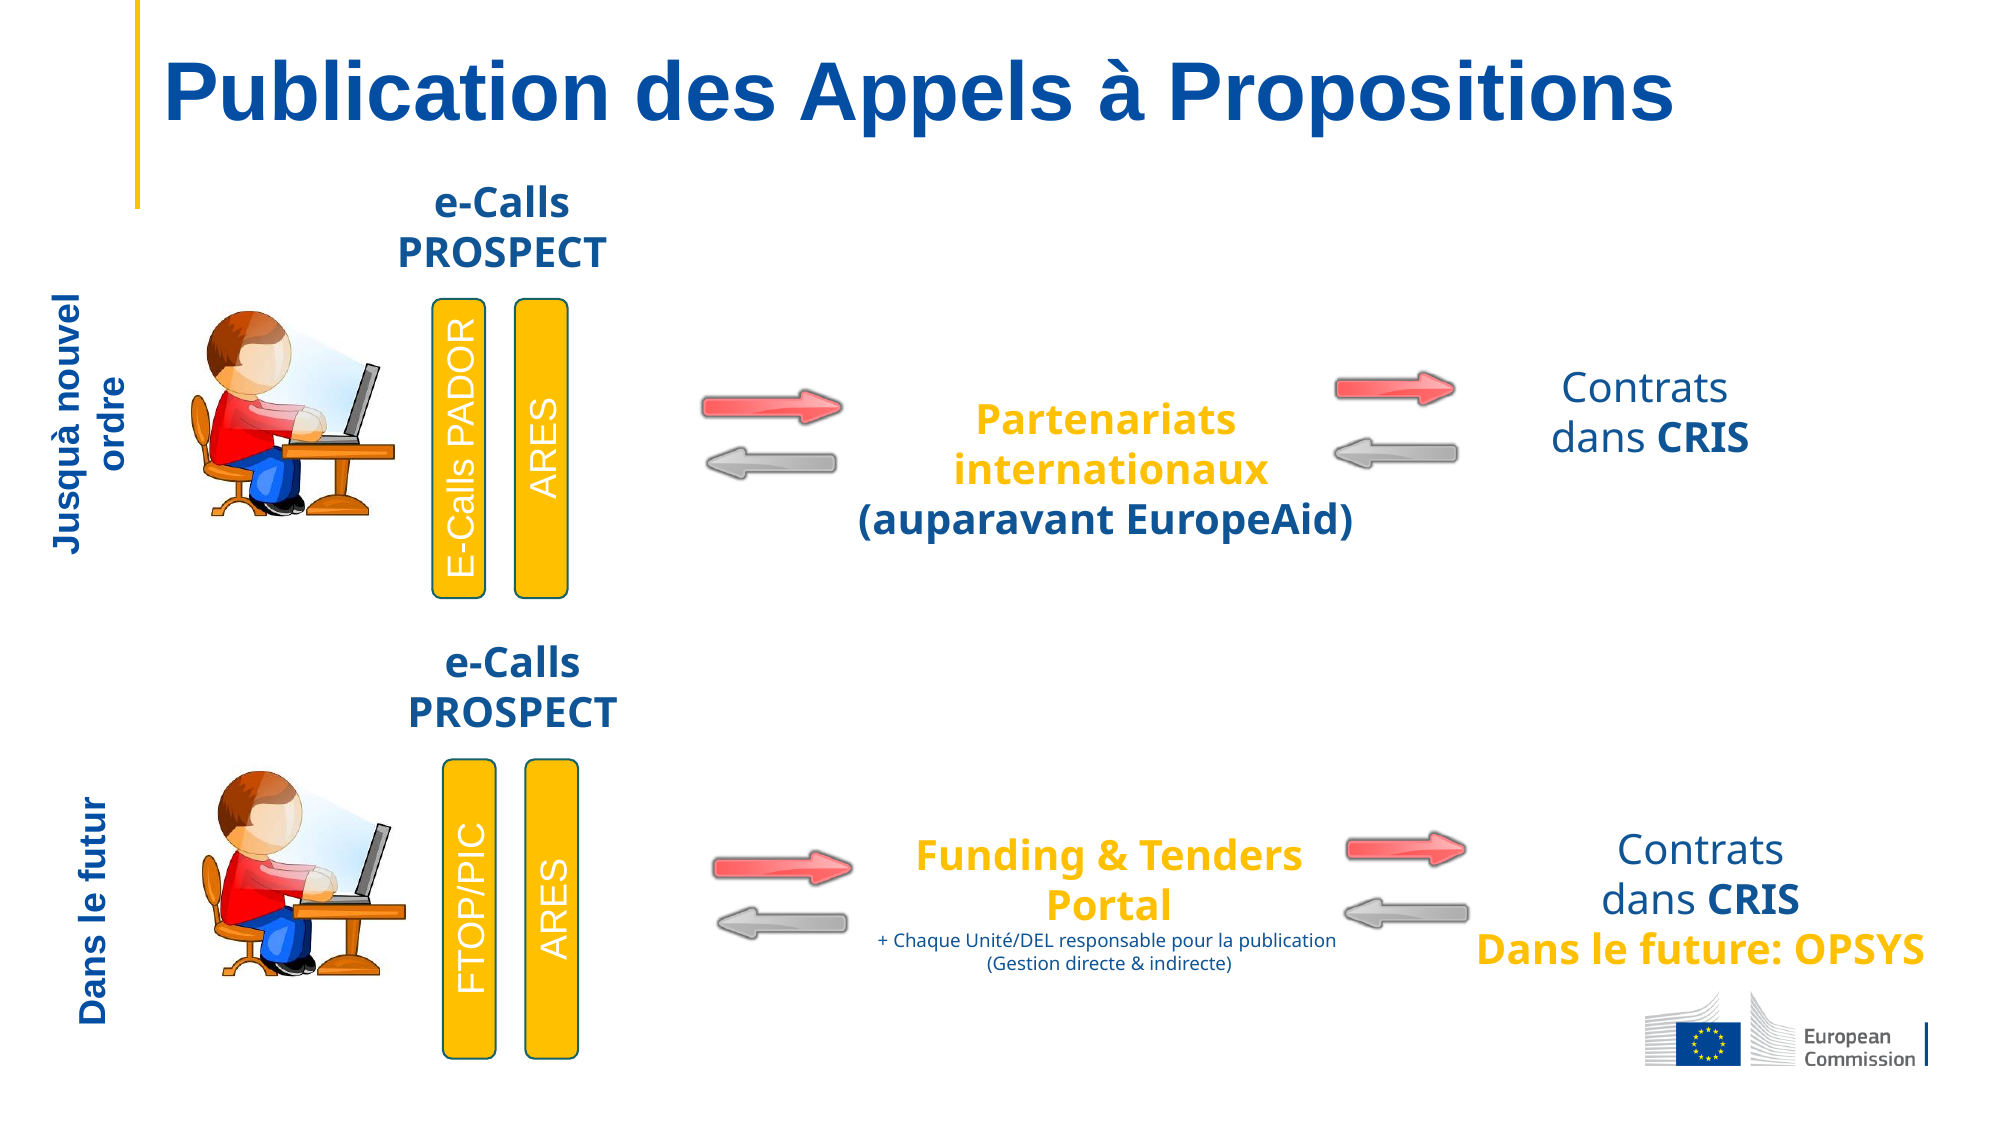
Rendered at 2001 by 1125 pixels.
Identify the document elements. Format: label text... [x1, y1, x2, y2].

text_box Dans le futur [60, 649, 120, 1042]
picture [1342, 826, 1474, 873]
text_box Contrats dans CRIS Dans le future: OPSYS [1460, 815, 1952, 981]
text_box e-Calls PROSPECT [330, 628, 695, 744]
text_box Contrats dans CRIS [1535, 353, 1765, 469]
picture [697, 384, 852, 431]
picture [1325, 433, 1461, 474]
picture [1335, 893, 1472, 934]
picture [697, 442, 840, 485]
picture [708, 902, 851, 945]
picture [196, 765, 410, 979]
title Publication des Appels à Propositions [148, 110, 2000, 239]
text_box Partenariats internationaux (auparavant EuropeAid) [843, 384, 1380, 551]
text_box e-Calls PROSPECT [319, 167, 685, 284]
picture [1645, 991, 1928, 1066]
picture [1331, 366, 1463, 412]
text_box FTOP/PIC [441, 758, 497, 1060]
picture [708, 845, 862, 892]
picture [185, 304, 399, 519]
text_box ARES [524, 758, 580, 1060]
text_box Jusquà nouvel ordre [34, 228, 139, 620]
text_box Funding & Tenders Portal + Chaque Unité/DEL responsable pour la publication (Gestion directe & indirecte) [862, 821, 1356, 982]
text_box ARES [513, 297, 569, 600]
text_box E-Calls PADOR [431, 297, 487, 600]
